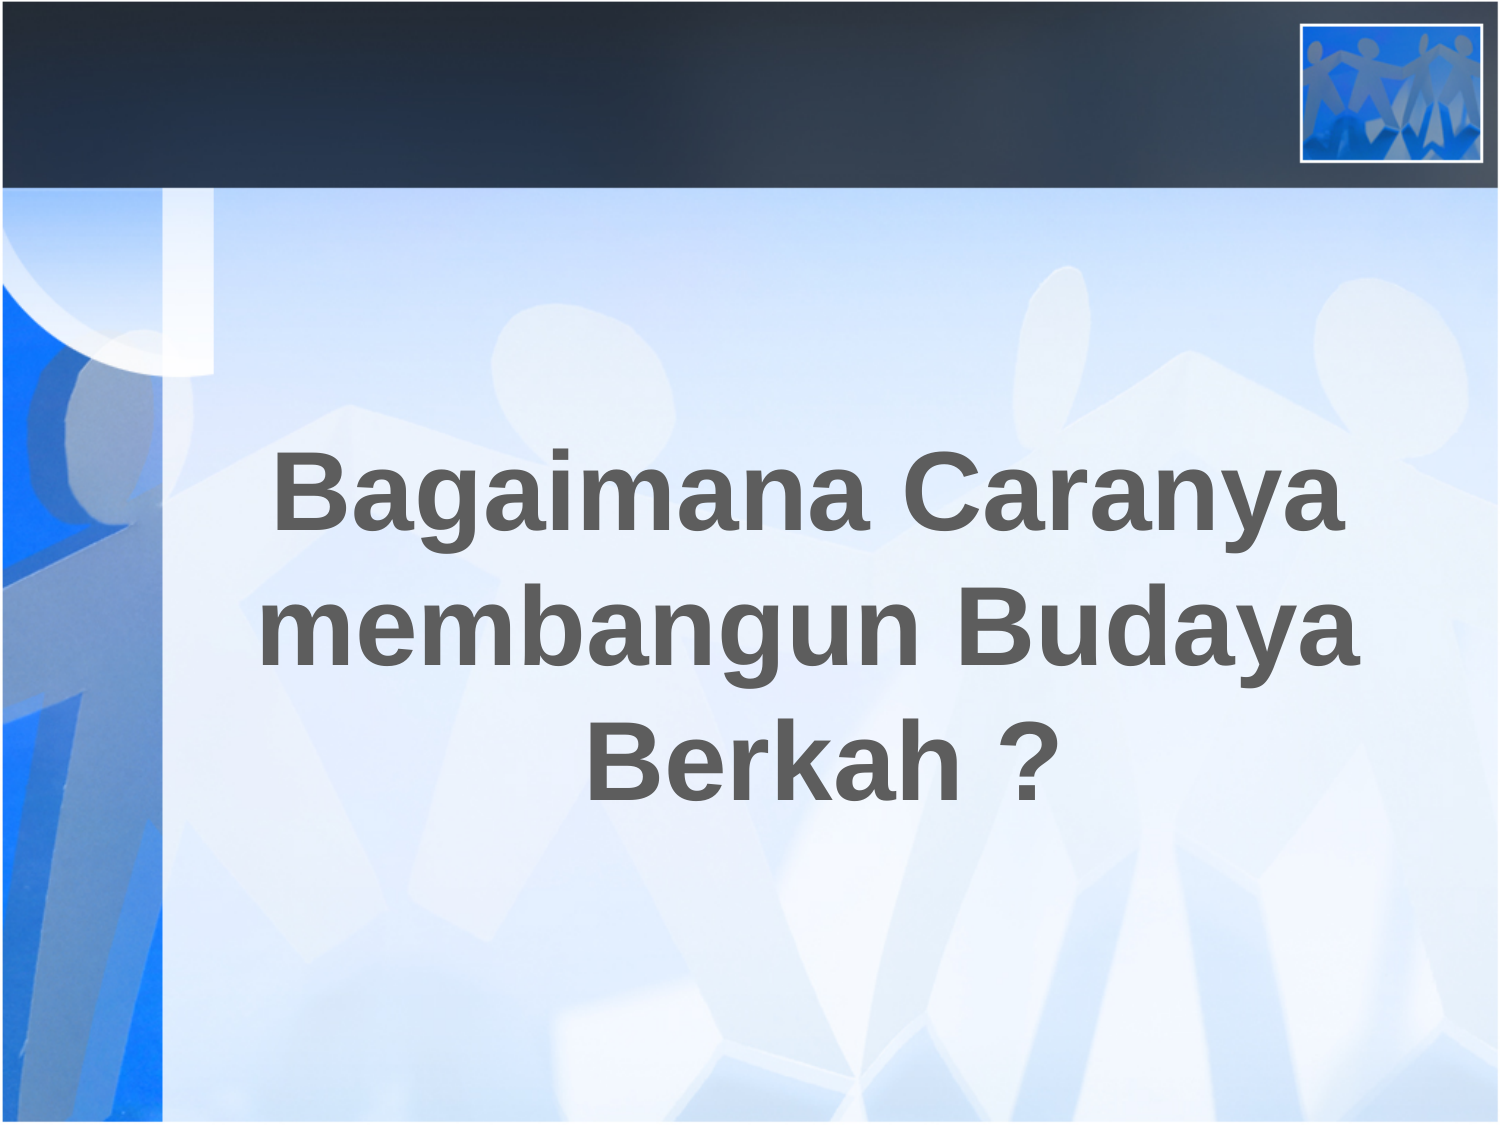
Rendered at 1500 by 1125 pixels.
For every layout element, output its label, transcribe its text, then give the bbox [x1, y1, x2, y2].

picture [0, 0, 1500, 1125]
text_box Bagaimana Caranya membangun Budaya Berkah ? [239, 410, 1408, 831]
